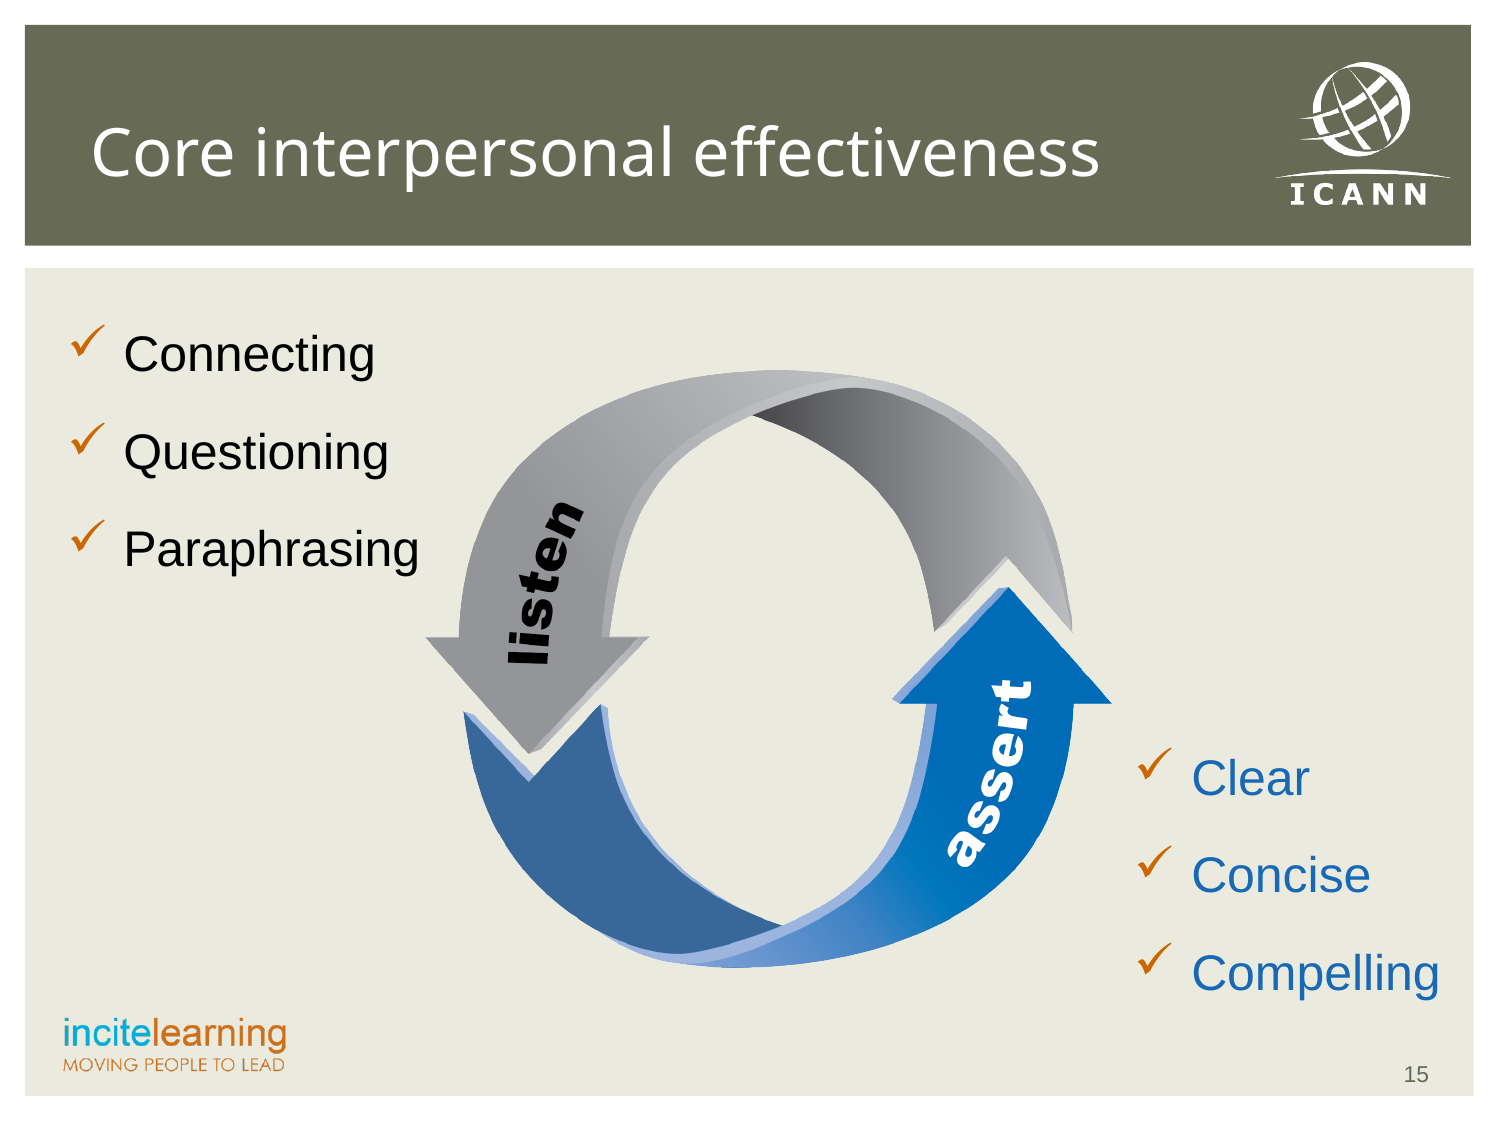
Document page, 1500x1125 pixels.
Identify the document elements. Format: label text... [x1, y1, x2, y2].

slide_number 15 [1370, 1049, 1469, 1097]
text_box Connecting Questioning Paraphrasing [52, 314, 436, 585]
picture [1273, 62, 1453, 205]
picture [62, 1012, 288, 1076]
title Core interpersonal effectiveness [75, 125, 1259, 174]
text_box Clear Concise Compelling [1118, 737, 1456, 1008]
picture [424, 370, 1112, 969]
